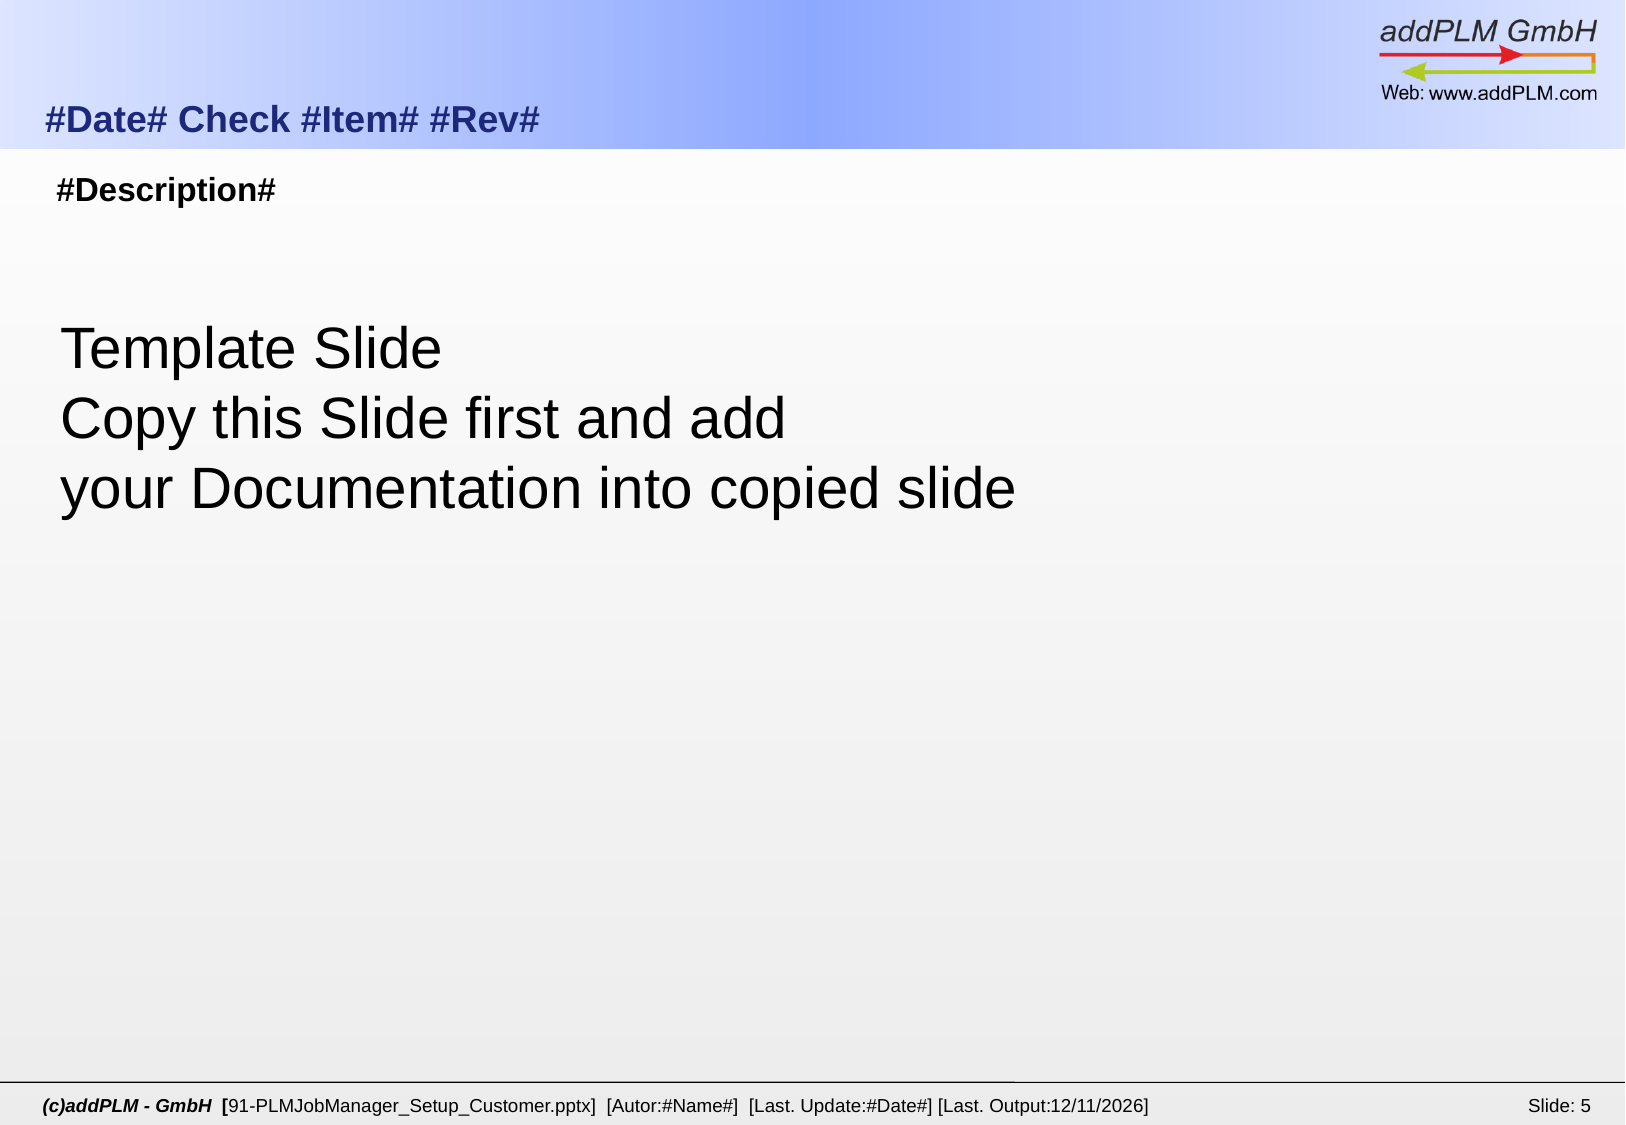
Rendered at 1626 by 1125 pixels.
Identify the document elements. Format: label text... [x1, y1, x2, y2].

picture [1379, 19, 1597, 100]
list #Description# [41, 160, 1417, 217]
title #Date# Check #Item# #Rev# [45, 67, 1586, 141]
text_box Template Slide Copy this Slide first and add your Documentation into copied slide [45, 302, 1155, 528]
